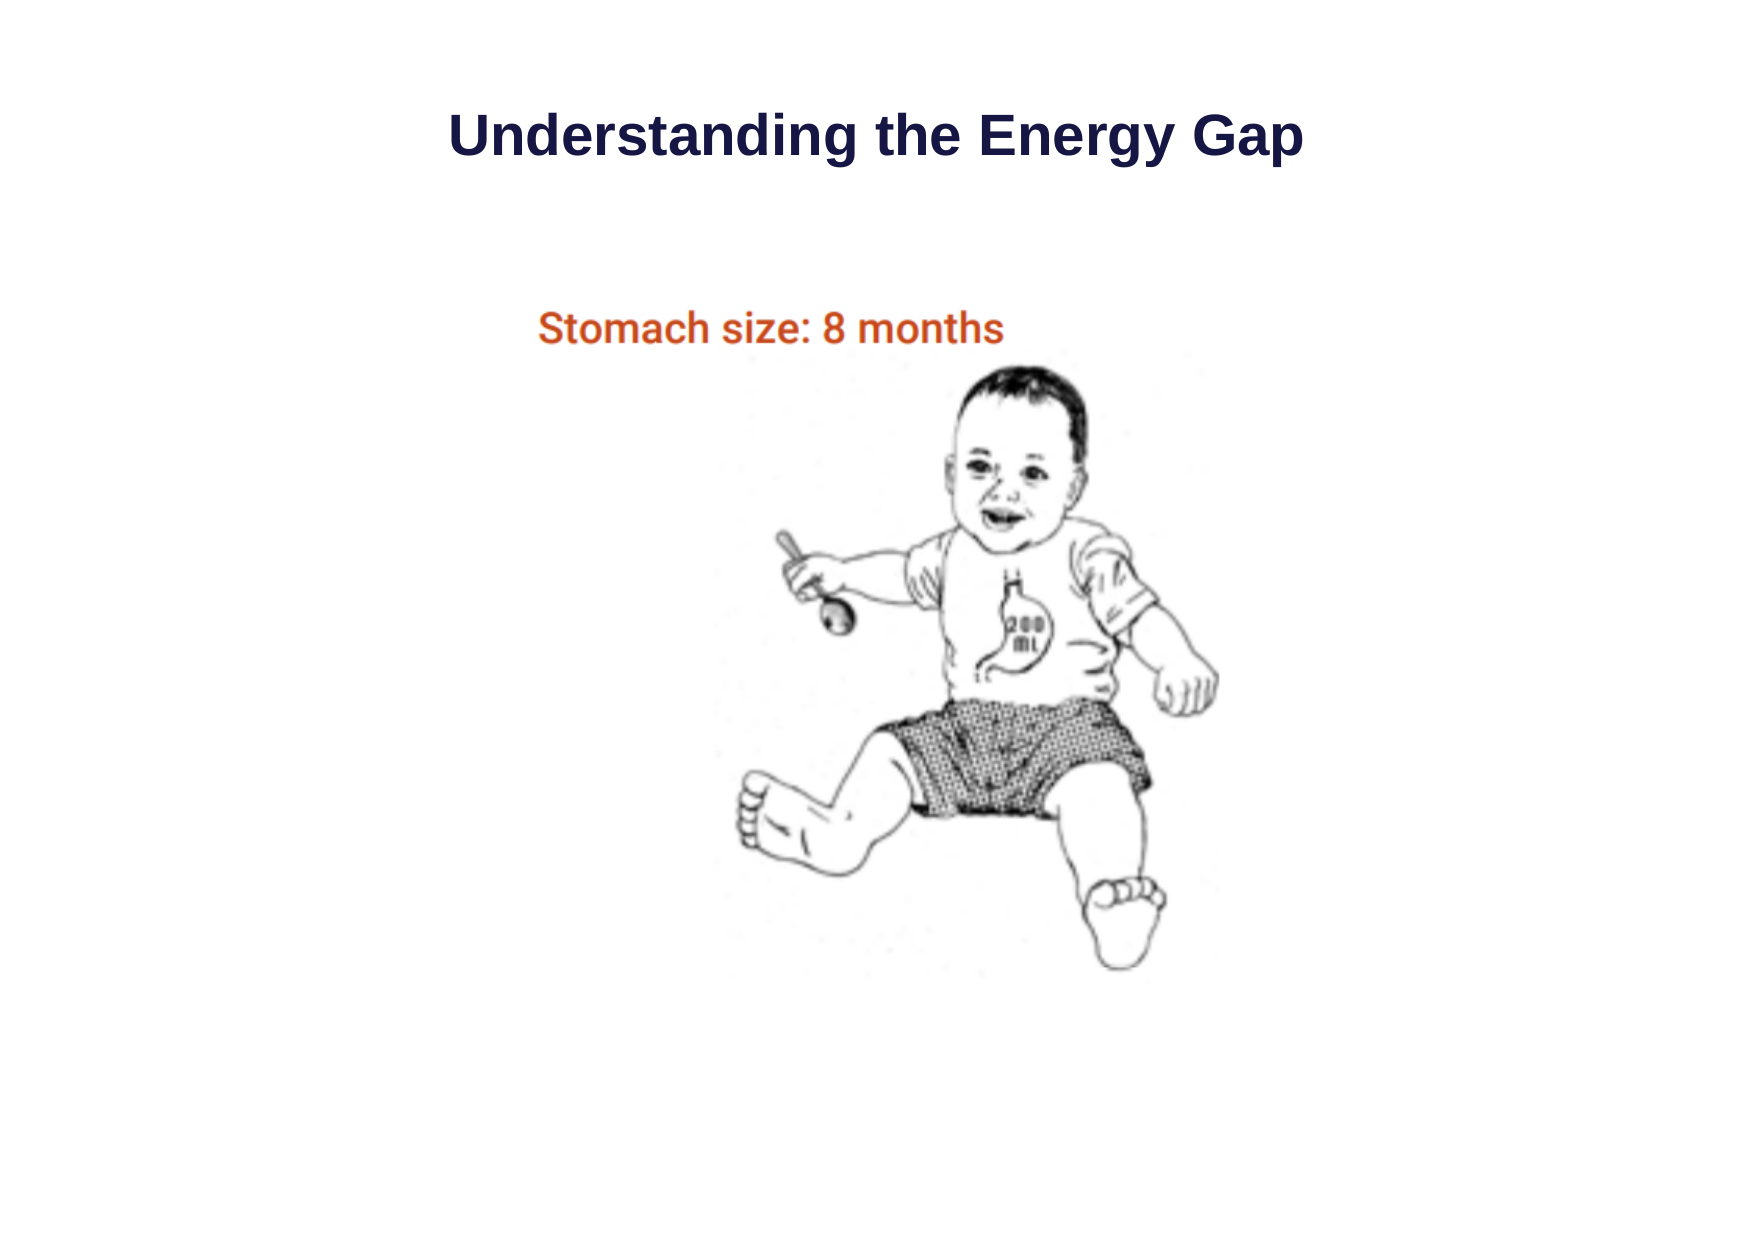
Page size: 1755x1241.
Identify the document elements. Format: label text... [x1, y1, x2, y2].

title Understanding the Energy Gap [87, 88, 1667, 211]
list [533, 300, 1221, 988]
